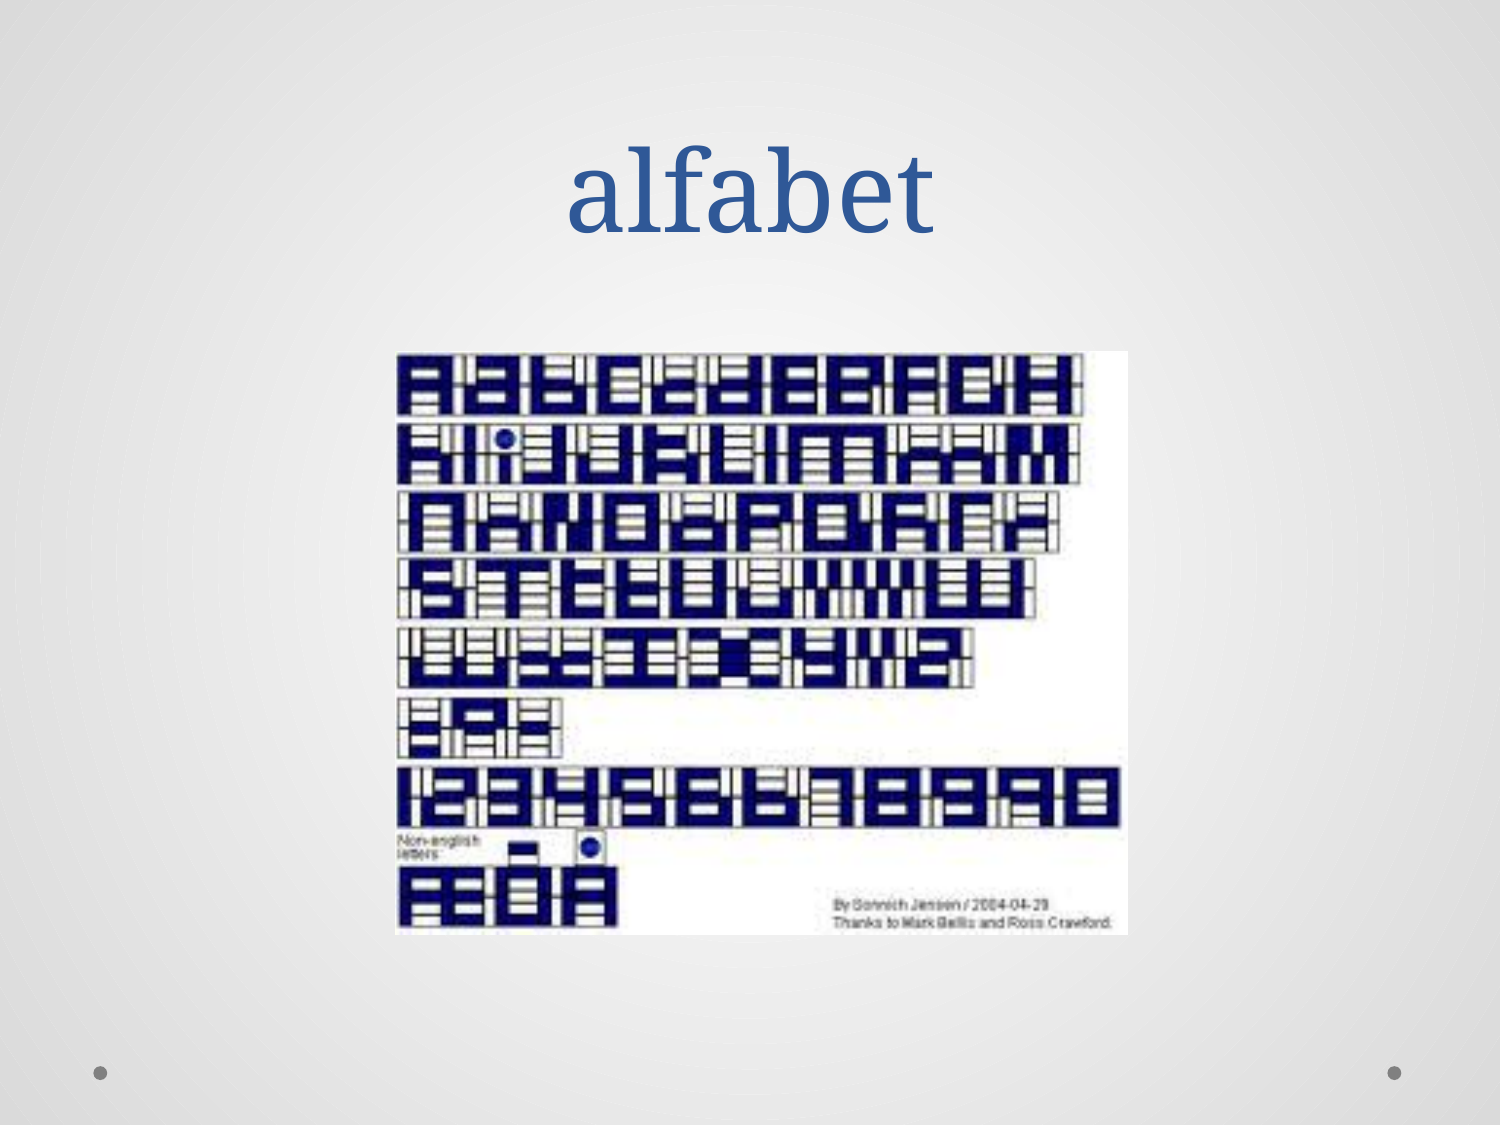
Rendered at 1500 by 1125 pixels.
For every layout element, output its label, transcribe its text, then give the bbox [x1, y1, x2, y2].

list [395, 351, 1129, 936]
title alfabet [75, 0, 1425, 263]
